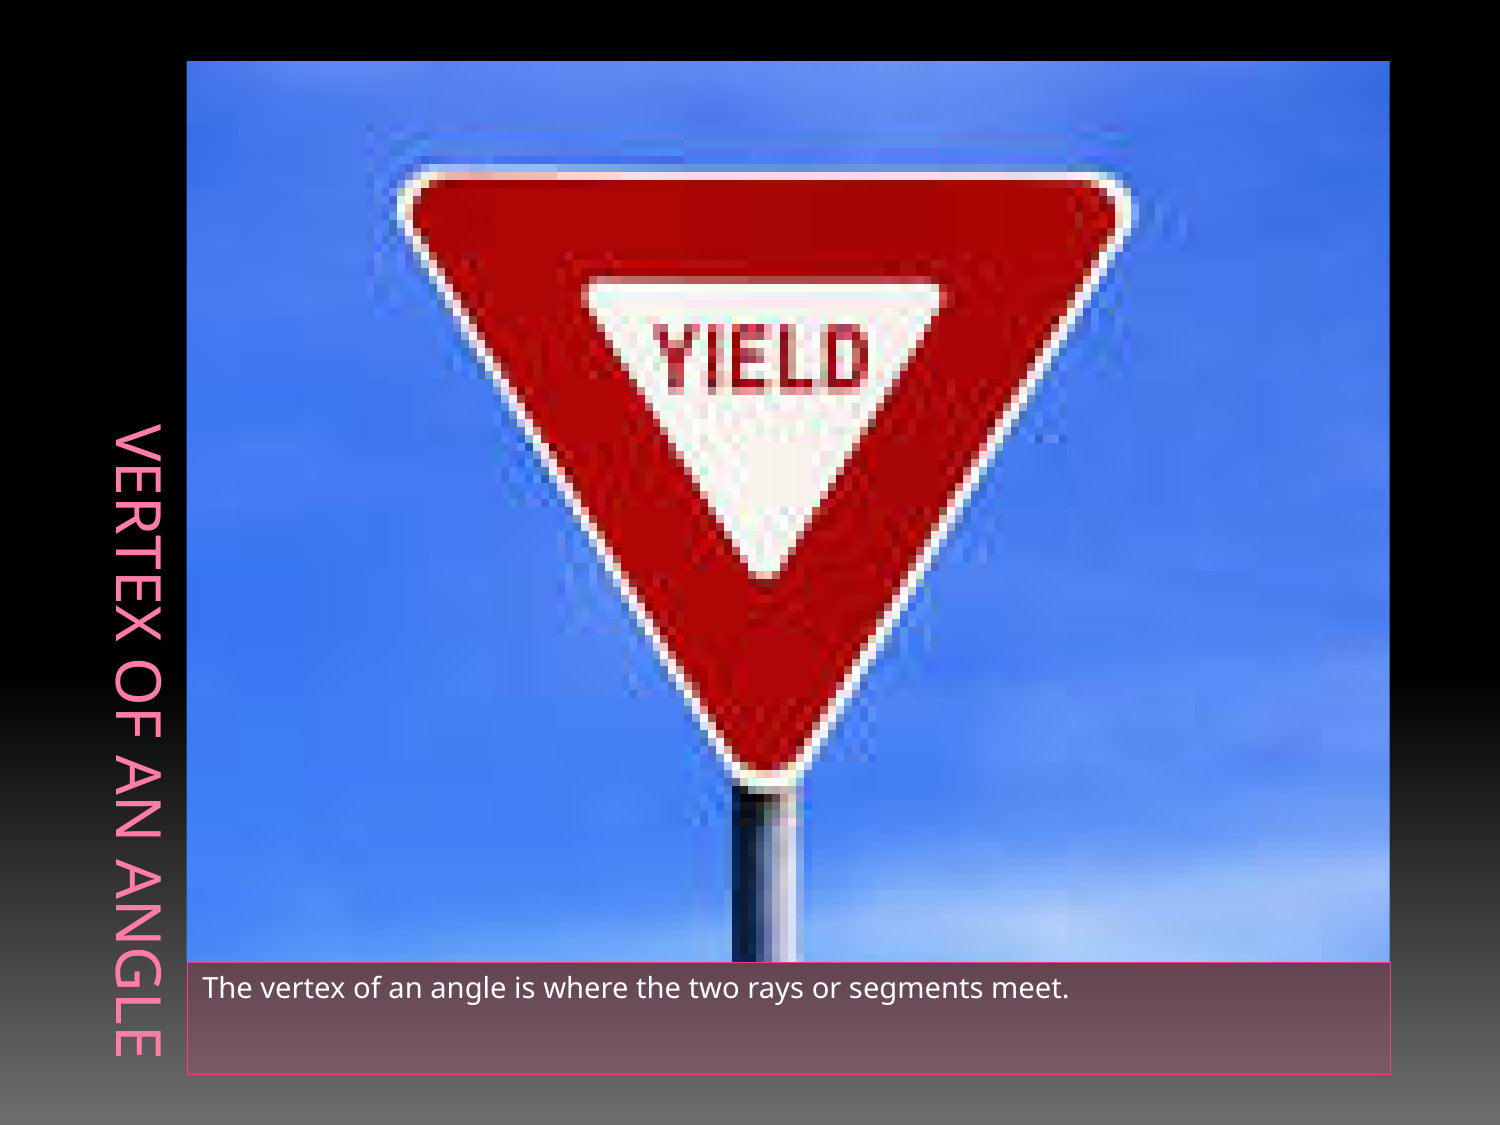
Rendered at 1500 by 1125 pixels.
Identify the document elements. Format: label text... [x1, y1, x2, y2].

title Vertex of an angle [36, 24, 186, 1075]
picture [186, 61, 1390, 962]
list The vertex of an angle is where the two rays or segments meet. [187, 962, 1391, 1075]
